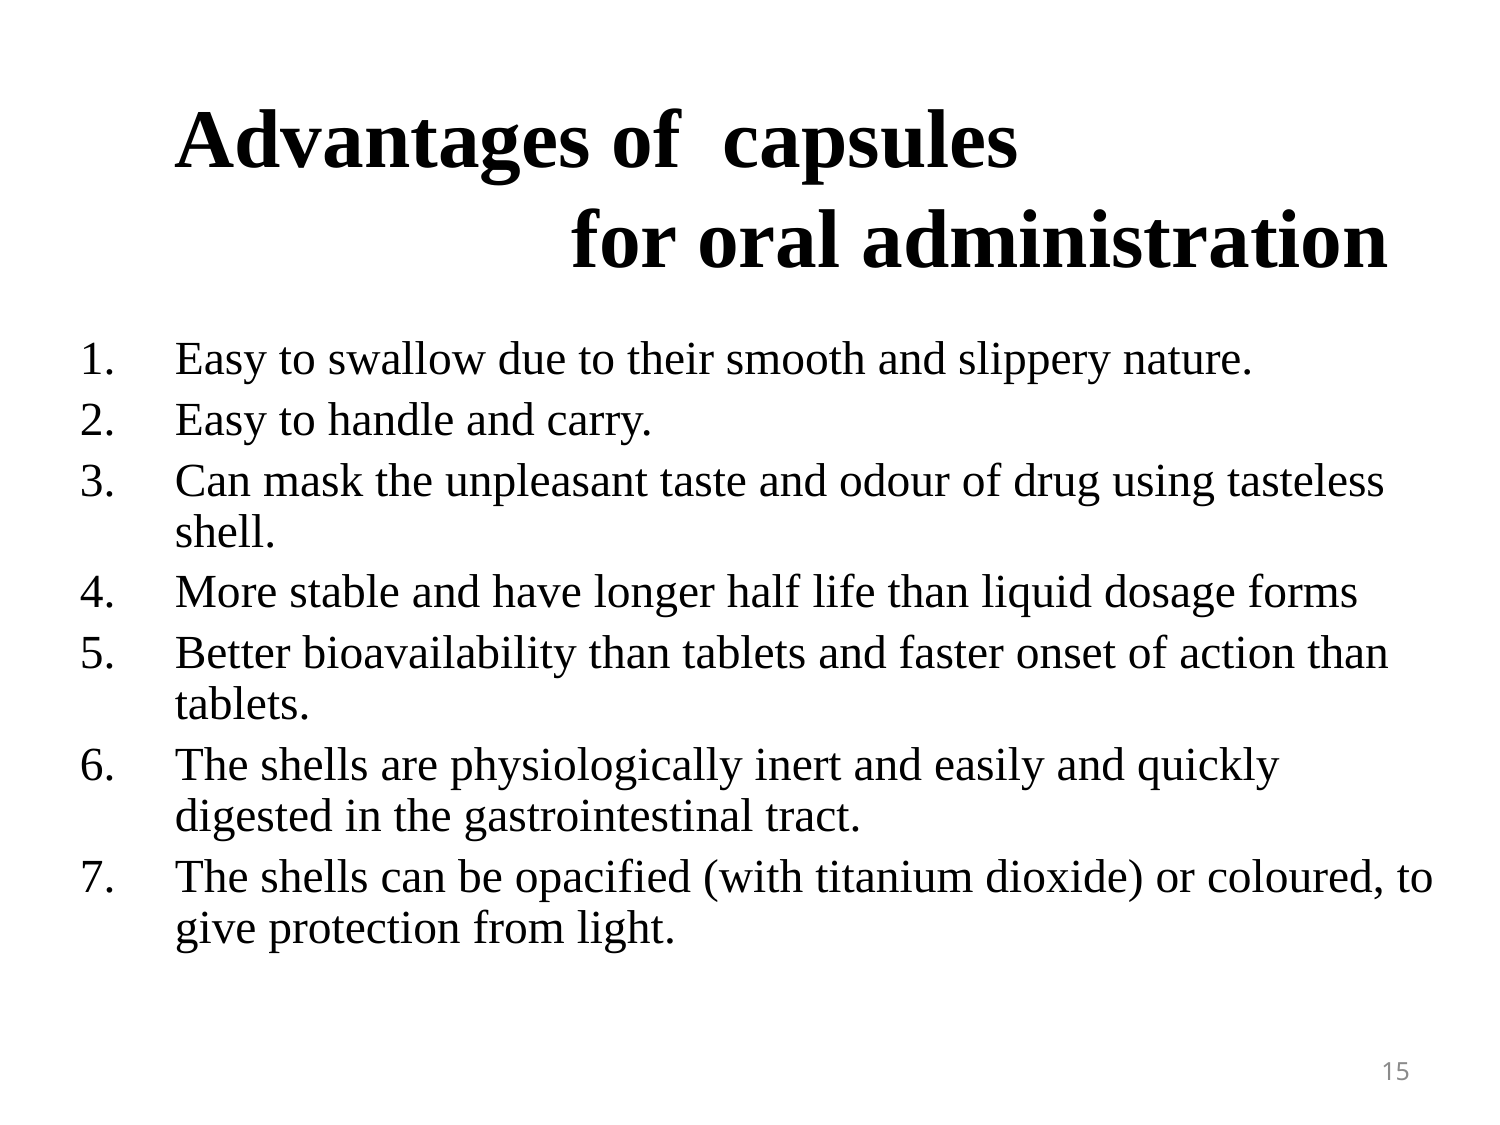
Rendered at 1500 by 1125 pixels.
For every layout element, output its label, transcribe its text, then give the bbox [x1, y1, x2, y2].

title Advantages of capsules for oral administration [159, 66, 1471, 303]
slide_number 15 [1074, 1042, 1425, 1103]
list Easy to swallow due to their smooth and slippery nature. Easy to handle and carry. Can mask the unpleasant taste and odour of drug using tasteless shell. More stable and have longer half life than liquid dosage forms Better bioavailability than tablets and faster onset of action than tablets. The shells are physiologically inert and easily and quickly digested in the gastrointestinal tract. The shells can be opacified (with titanium dioxide) or coloured, to give protection from light. [64, 326, 1459, 1030]
